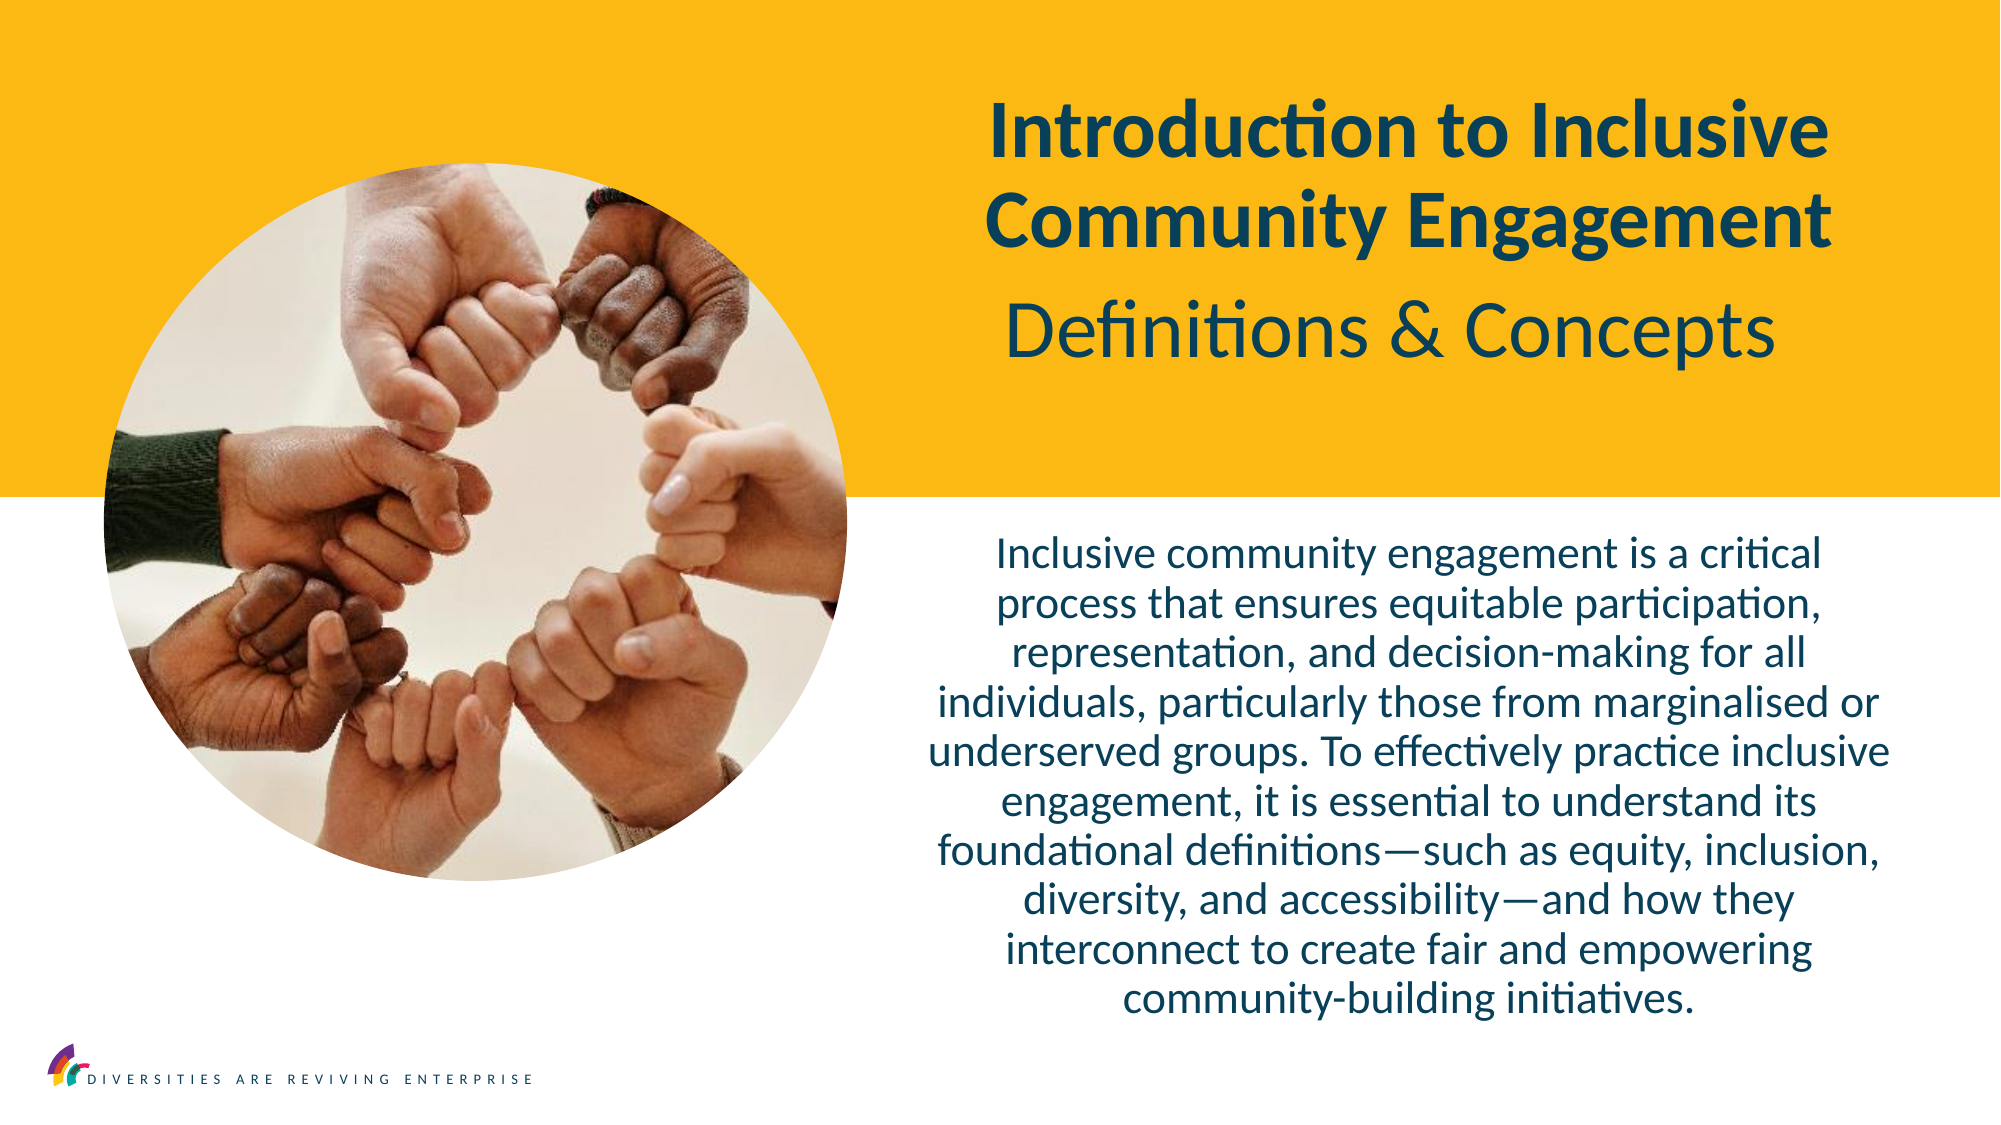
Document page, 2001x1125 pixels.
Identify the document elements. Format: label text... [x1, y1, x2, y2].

list Inclusive community engagement is a critical process that ensures equitable participation, representation, and decision-making for all individuals, particularly those from marginalised or underserved groups. To effectively practice inclusive engagement, it is essential to understand its foundational definitions—such as equity, inclusion, diversity, and accessibility—and how they interconnect to create fair and empowering community-building initiatives. [910, 521, 1909, 712]
picture [103, 162, 848, 881]
list Introduction to Inclusive Community Engagement Definitions & Concepts [923, 162, 1896, 405]
